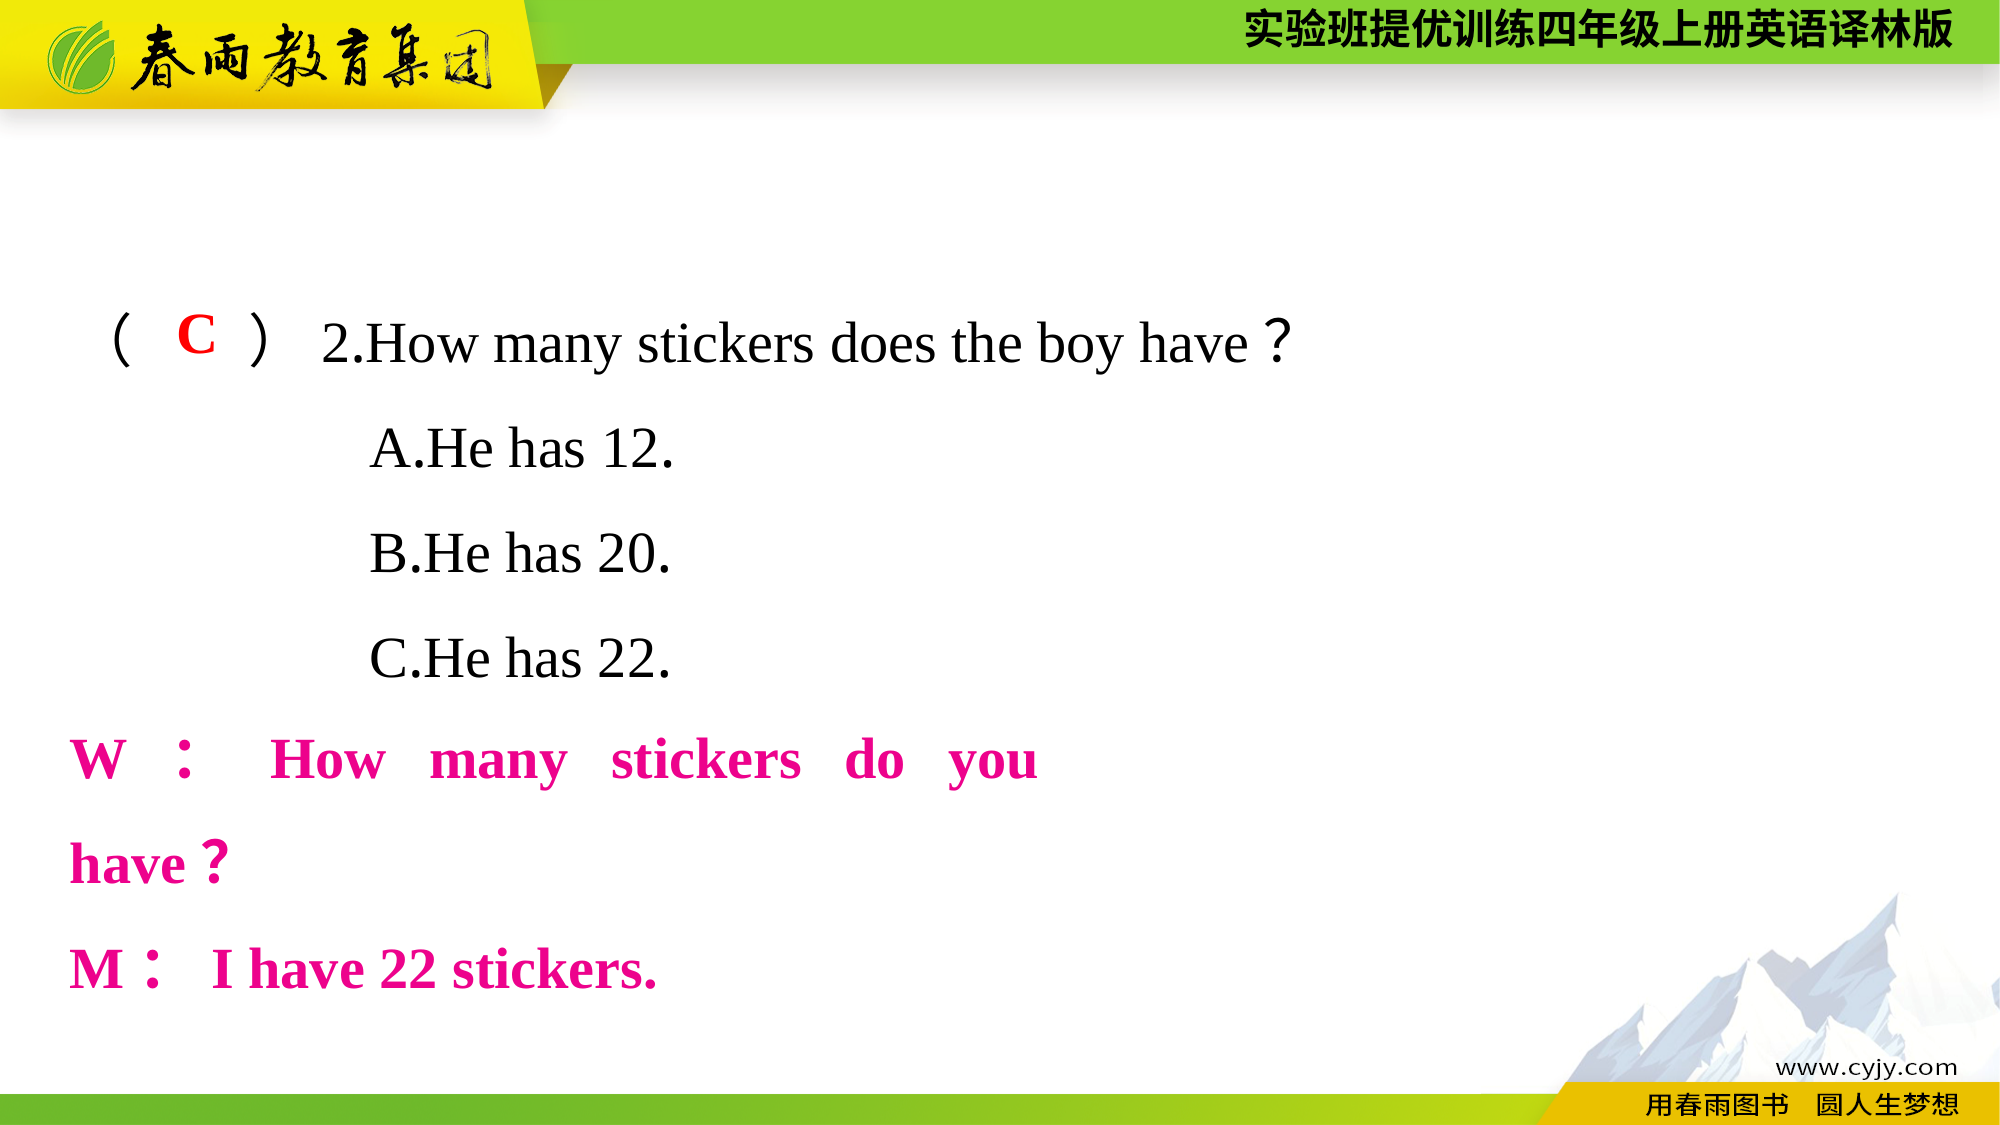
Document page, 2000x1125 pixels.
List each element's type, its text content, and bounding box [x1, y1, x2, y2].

text_box W：How many stickers do you have？ M：I have 22 stickers. [55, 677, 1055, 1008]
list （ ）2.How many stickers does the boy have？ A.He has 12. B.He has 20. C.He has 22. [59, 261, 1944, 701]
text_box C [161, 288, 234, 373]
picture [0, 0, 2000, 1125]
